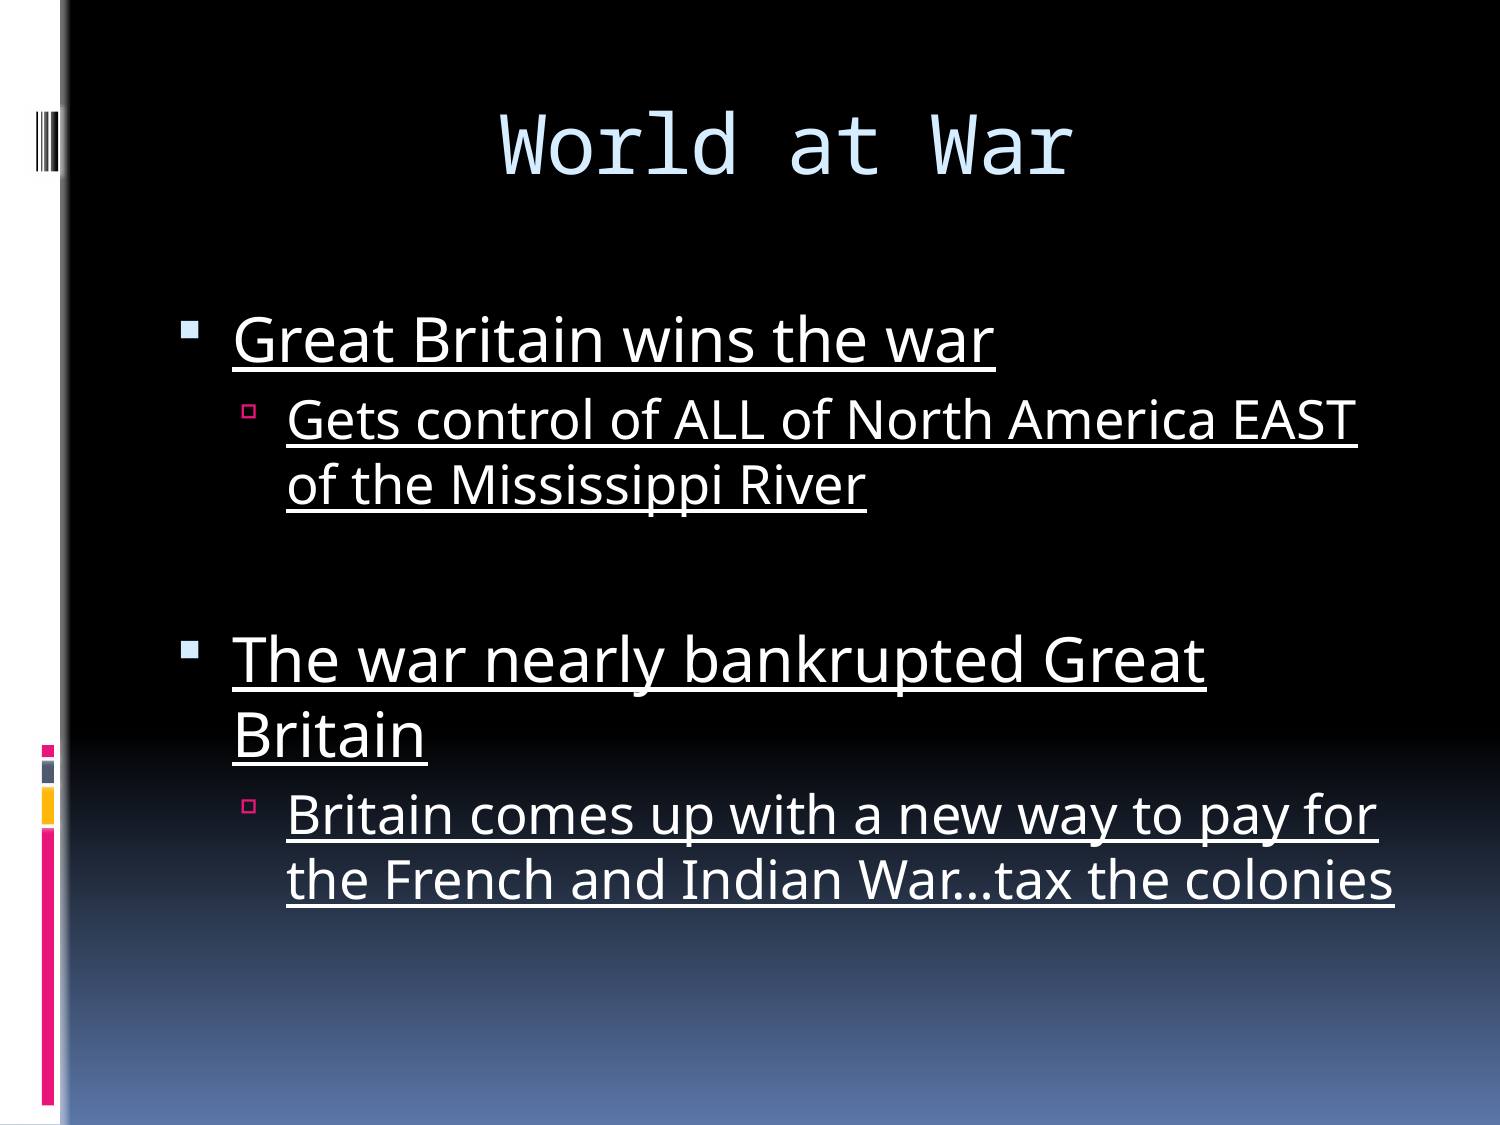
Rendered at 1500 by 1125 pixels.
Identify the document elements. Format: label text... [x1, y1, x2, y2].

title World at War [150, 83, 1425, 234]
list Great Britain wins the war Gets control of ALL of North America EAST of the Mississippi River The war nearly bankrupted Great Britain Britain comes up with a new way to pay for the French and Indian War…tax the colonies [150, 292, 1425, 1043]
